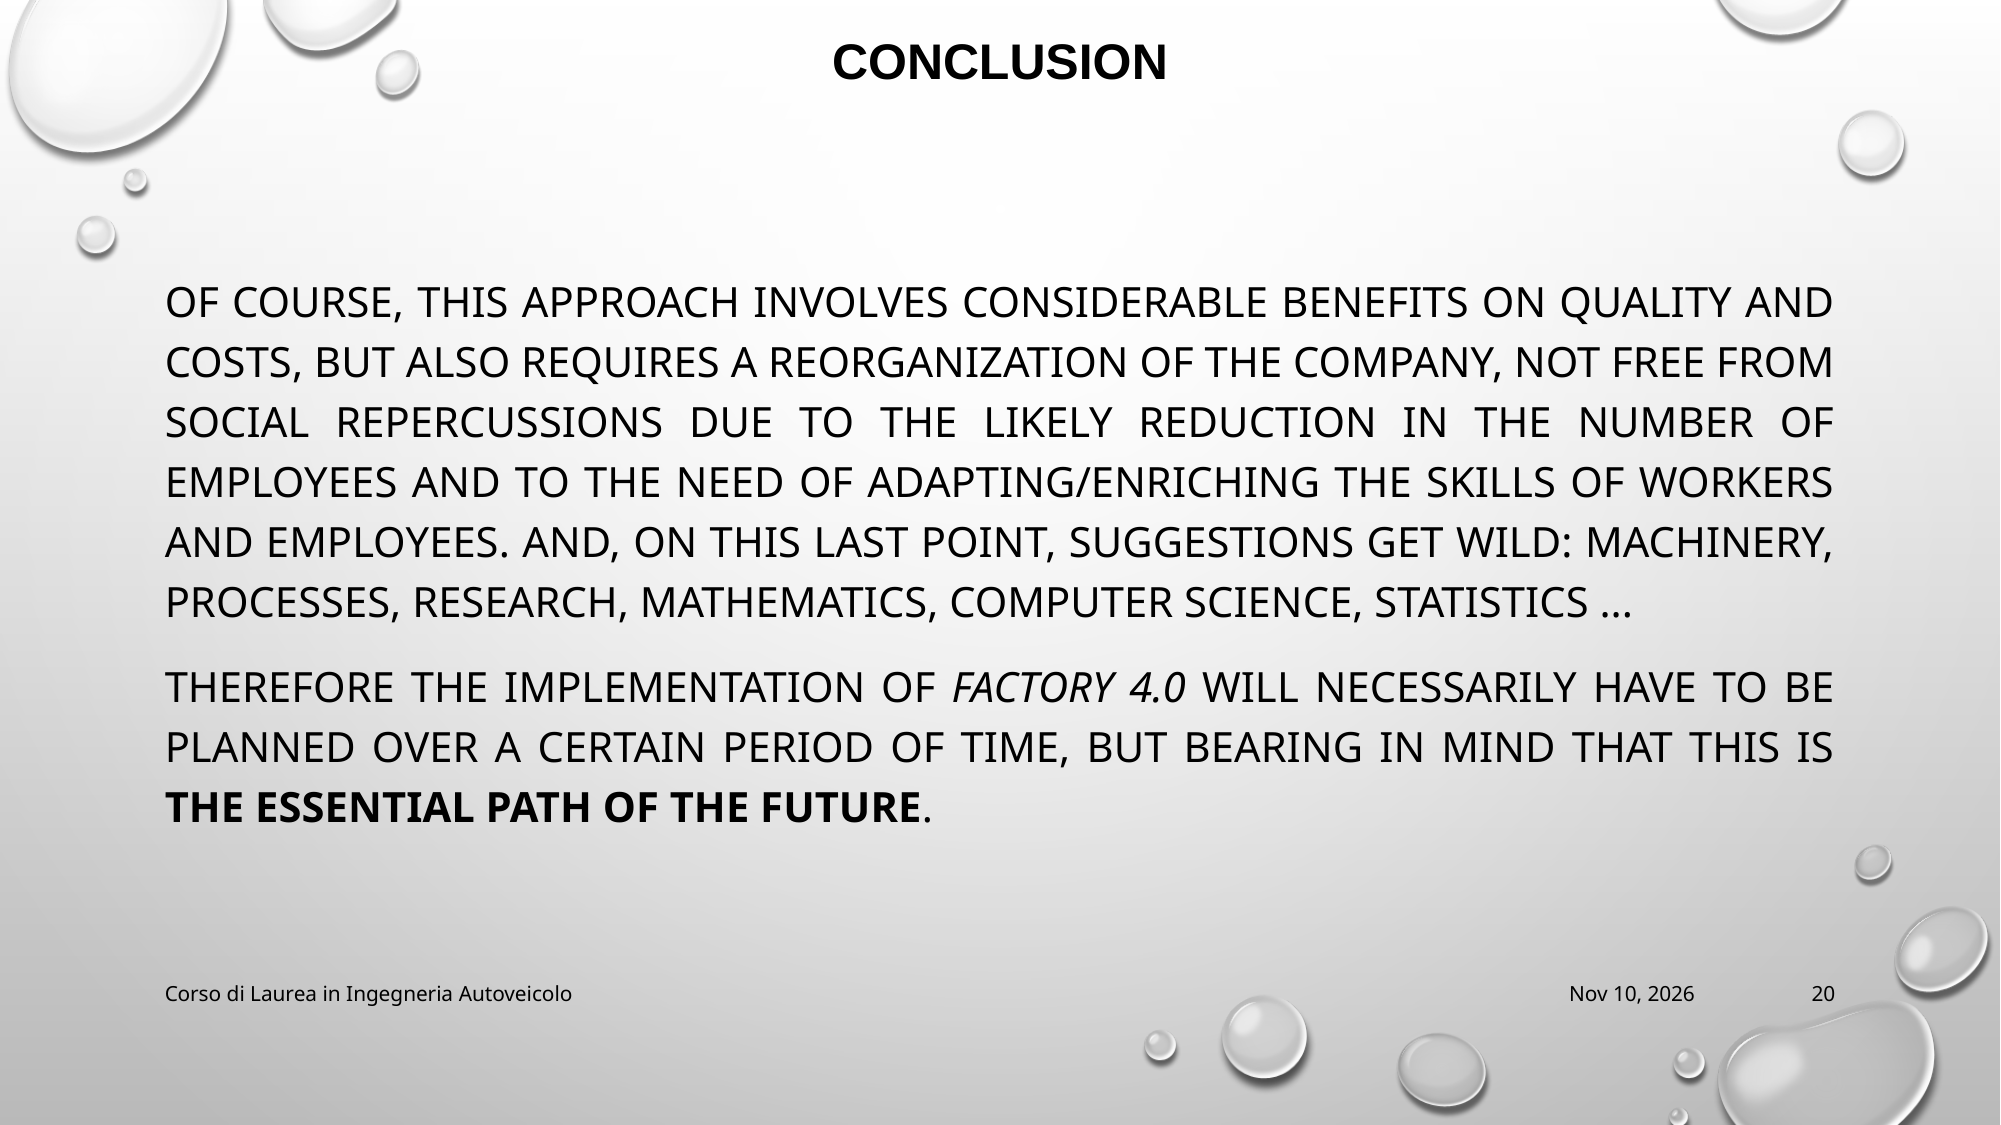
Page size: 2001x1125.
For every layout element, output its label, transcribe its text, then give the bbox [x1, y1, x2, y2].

slide_number 20 [1724, 965, 1851, 1025]
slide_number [1259, 965, 1710, 1025]
list Of course, this approach involves considerable benefits on quality and costs, but also requires a reorganization of the company, not free from social repercussions due to the likely reduction in the number of Employees and to the need of adapting/enriching the skills of Workers and Employees. And, on this last point, suggestions get wild: machinery, processes, research, mathematics, computer science, statistics ... THEREFORE the implementation of Factory 4.0 will necessarily have to be planned over a certain period of time, but bearing in mind that this is the essential path of the future. [149, 257, 1850, 820]
title conclusion [149, 6, 1851, 113]
picture [0, 0, 2000, 1125]
footer Corso di Laurea in Ingegneria Autoveicolo [149, 965, 1245, 1025]
